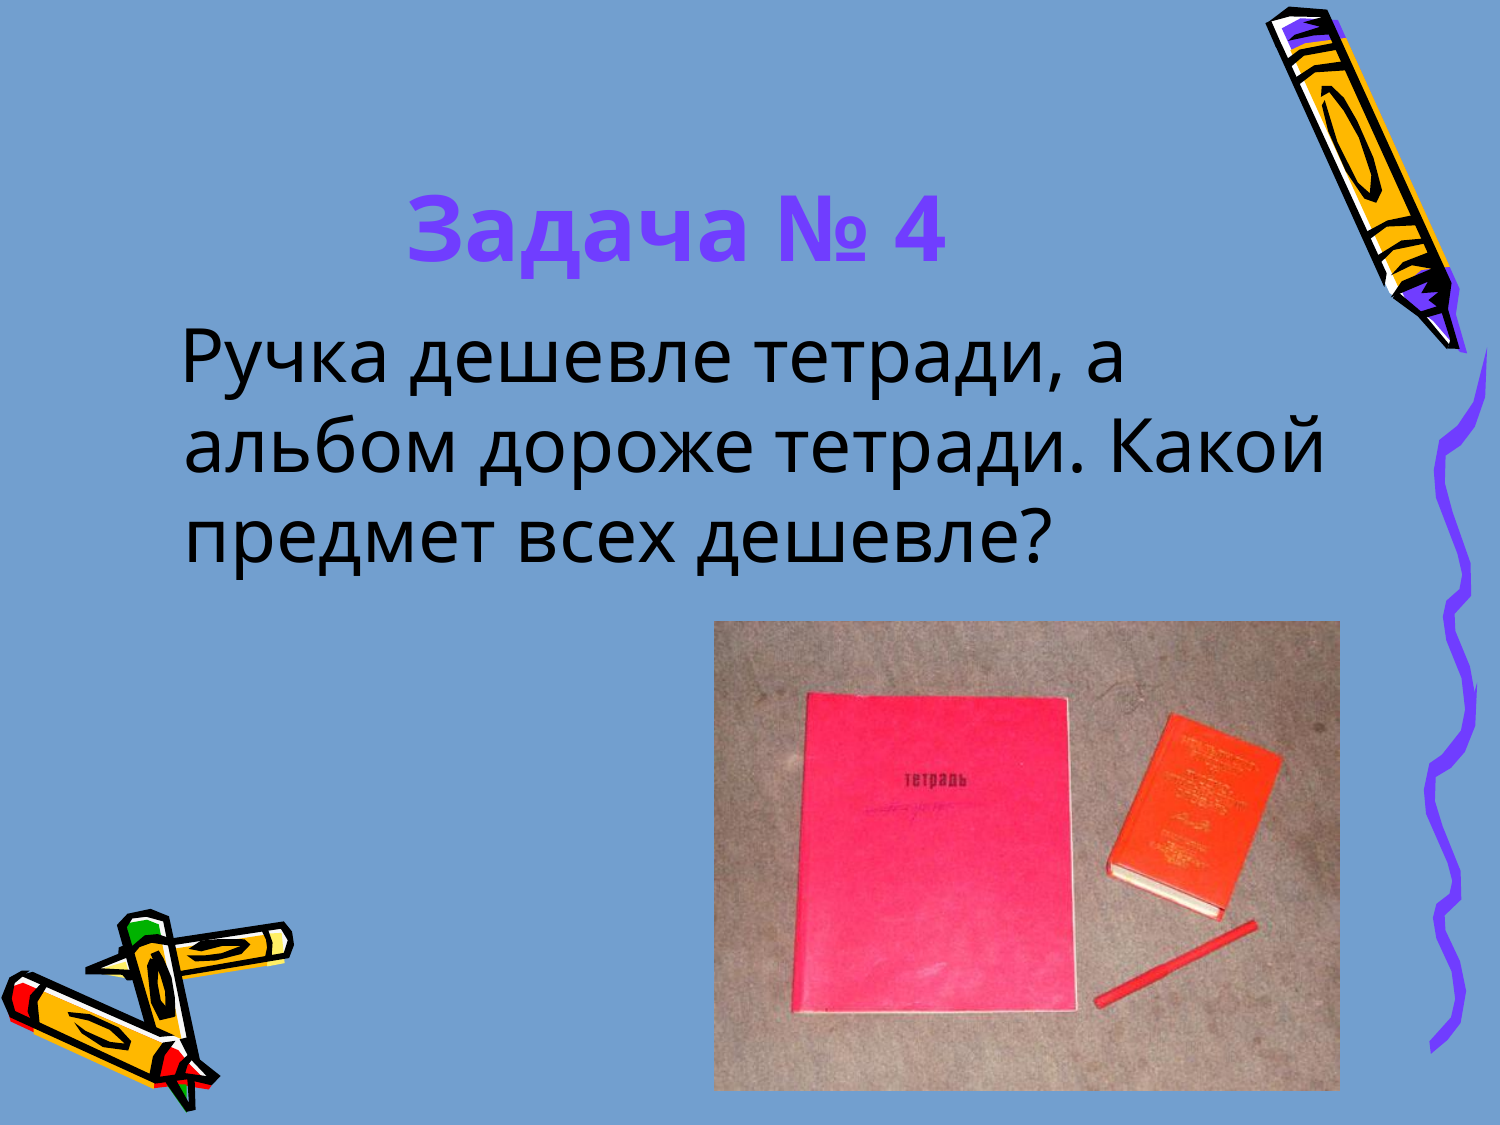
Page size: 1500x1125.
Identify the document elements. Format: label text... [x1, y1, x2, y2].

picture [714, 621, 1340, 1091]
title Задача № 4 [112, 24, 1240, 288]
list Ручка дешевле тетради, а альбом дороже тетради. Какой предмет всех дешевле? [112, 299, 1376, 901]
